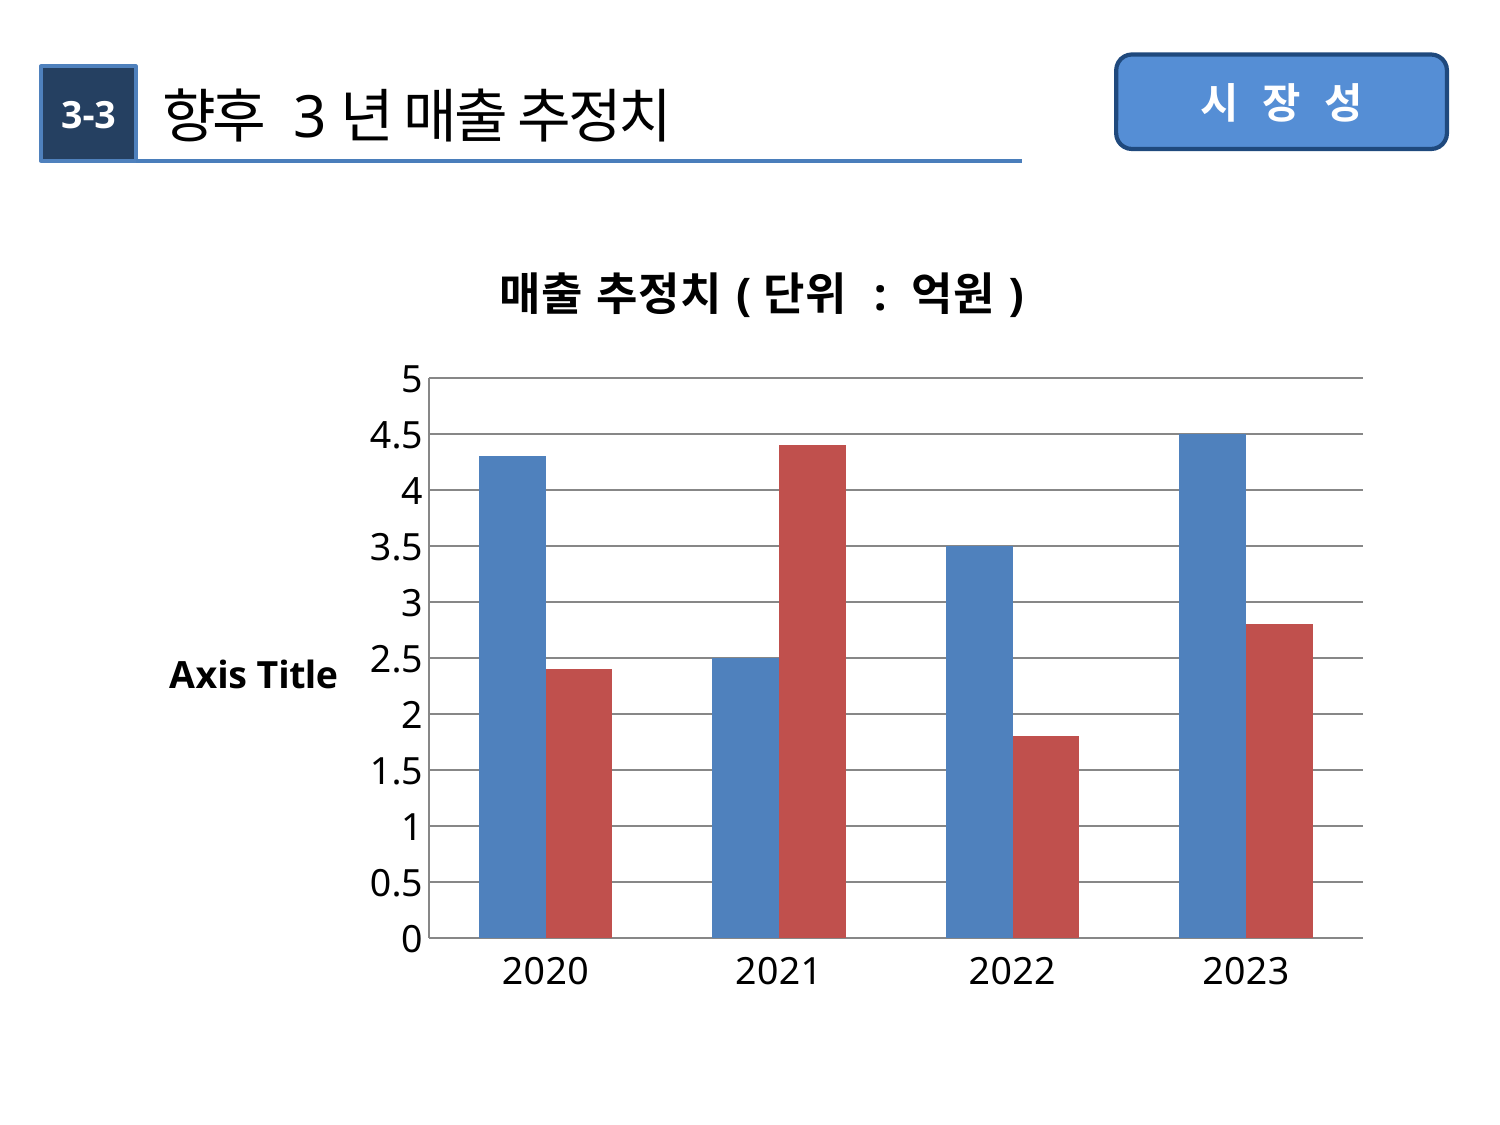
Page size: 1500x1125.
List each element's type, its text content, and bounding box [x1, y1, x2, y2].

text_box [40, 66, 1022, 162]
text_box 시 장 성 [1114, 52, 1450, 152]
chart [135, 219, 1389, 1012]
